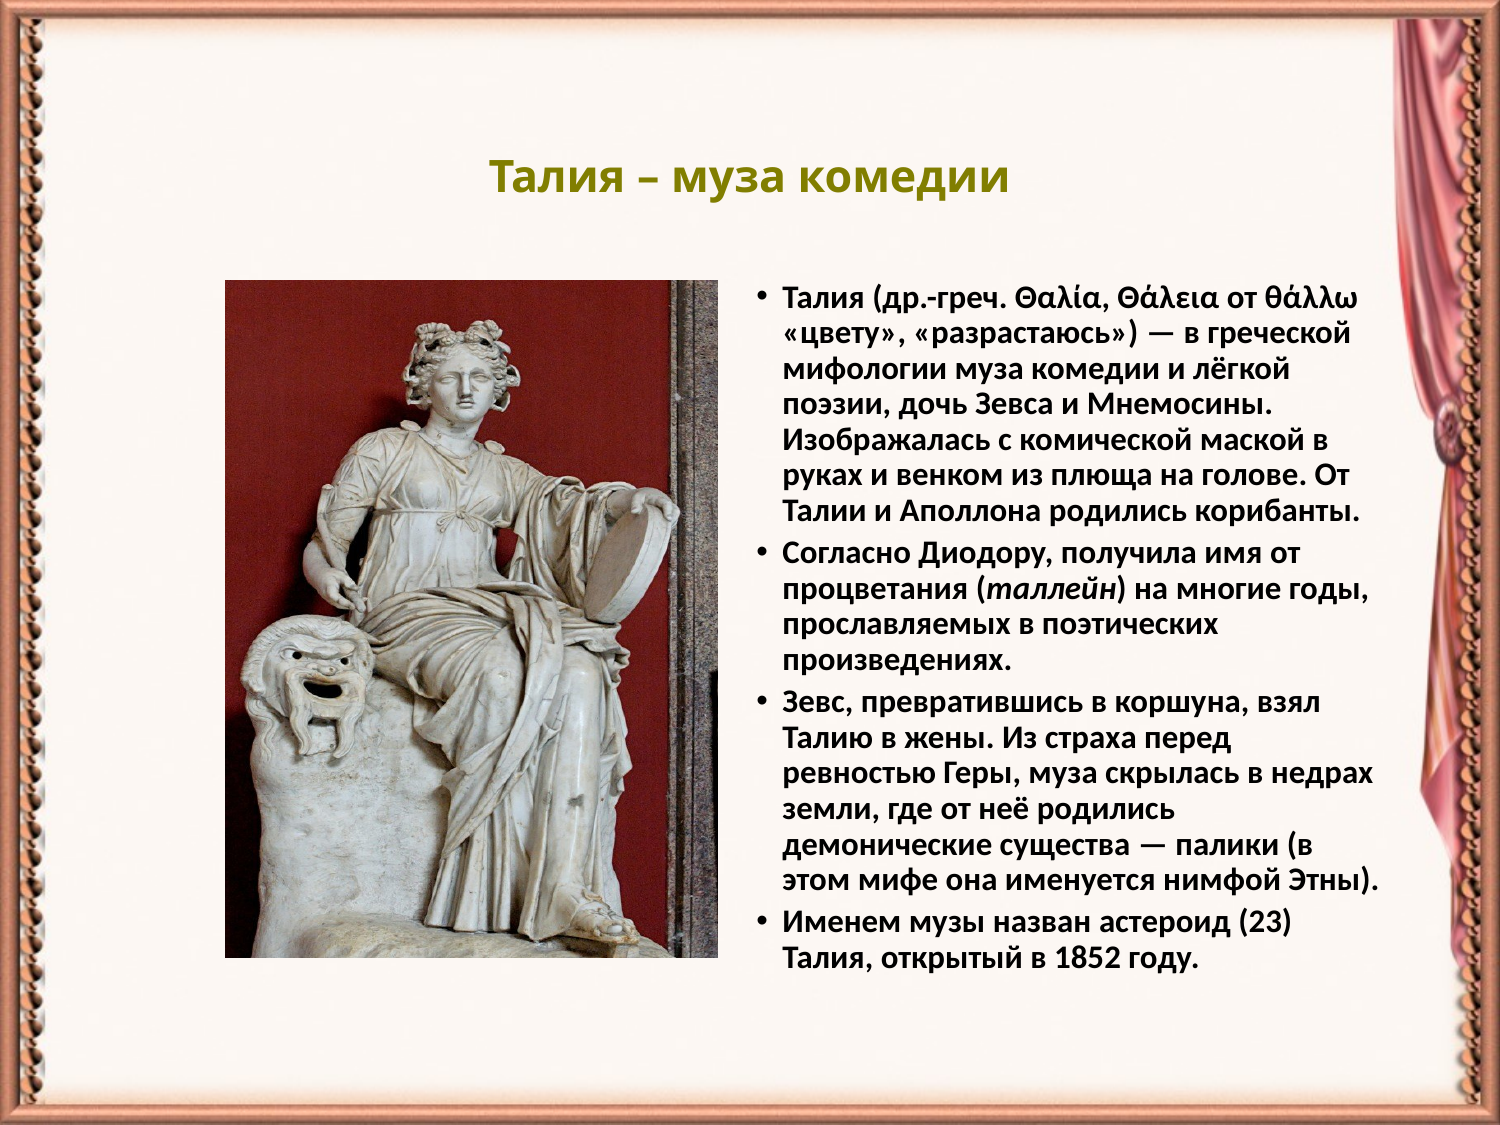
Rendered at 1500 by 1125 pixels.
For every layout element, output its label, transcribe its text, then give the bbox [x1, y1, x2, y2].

picture [0, 0, 1500, 1125]
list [224, 280, 718, 958]
list Талия (др.-греч. Θαλία, Θάλεια от θάλλω «цвету», «разрастаюсь») — в греческой мифологии муза комедии и лёгкой поэзии, дочь Зевса и Мнемосины. Изображалась с комической маской в руках и венком из плюща на голове. От Талии и Аполлона родились корибанты. Согласно Диодору, получила имя от процветания (таллейн) на многие годы, прославляемых в поэтических произведениях. Зевс, превратившись в коршуна, взял Талию в жены. Из страха перед ревностью Геры, муза скрылась в недрах земли, где от неё родились демонические существа — палики (в этом мифе она именуется нимфой Этны). Именем музы назван астероид (23) Талия, открытый в 1852 году. [741, 272, 1404, 1016]
title Талия – муза комедии [103, 85, 1397, 278]
